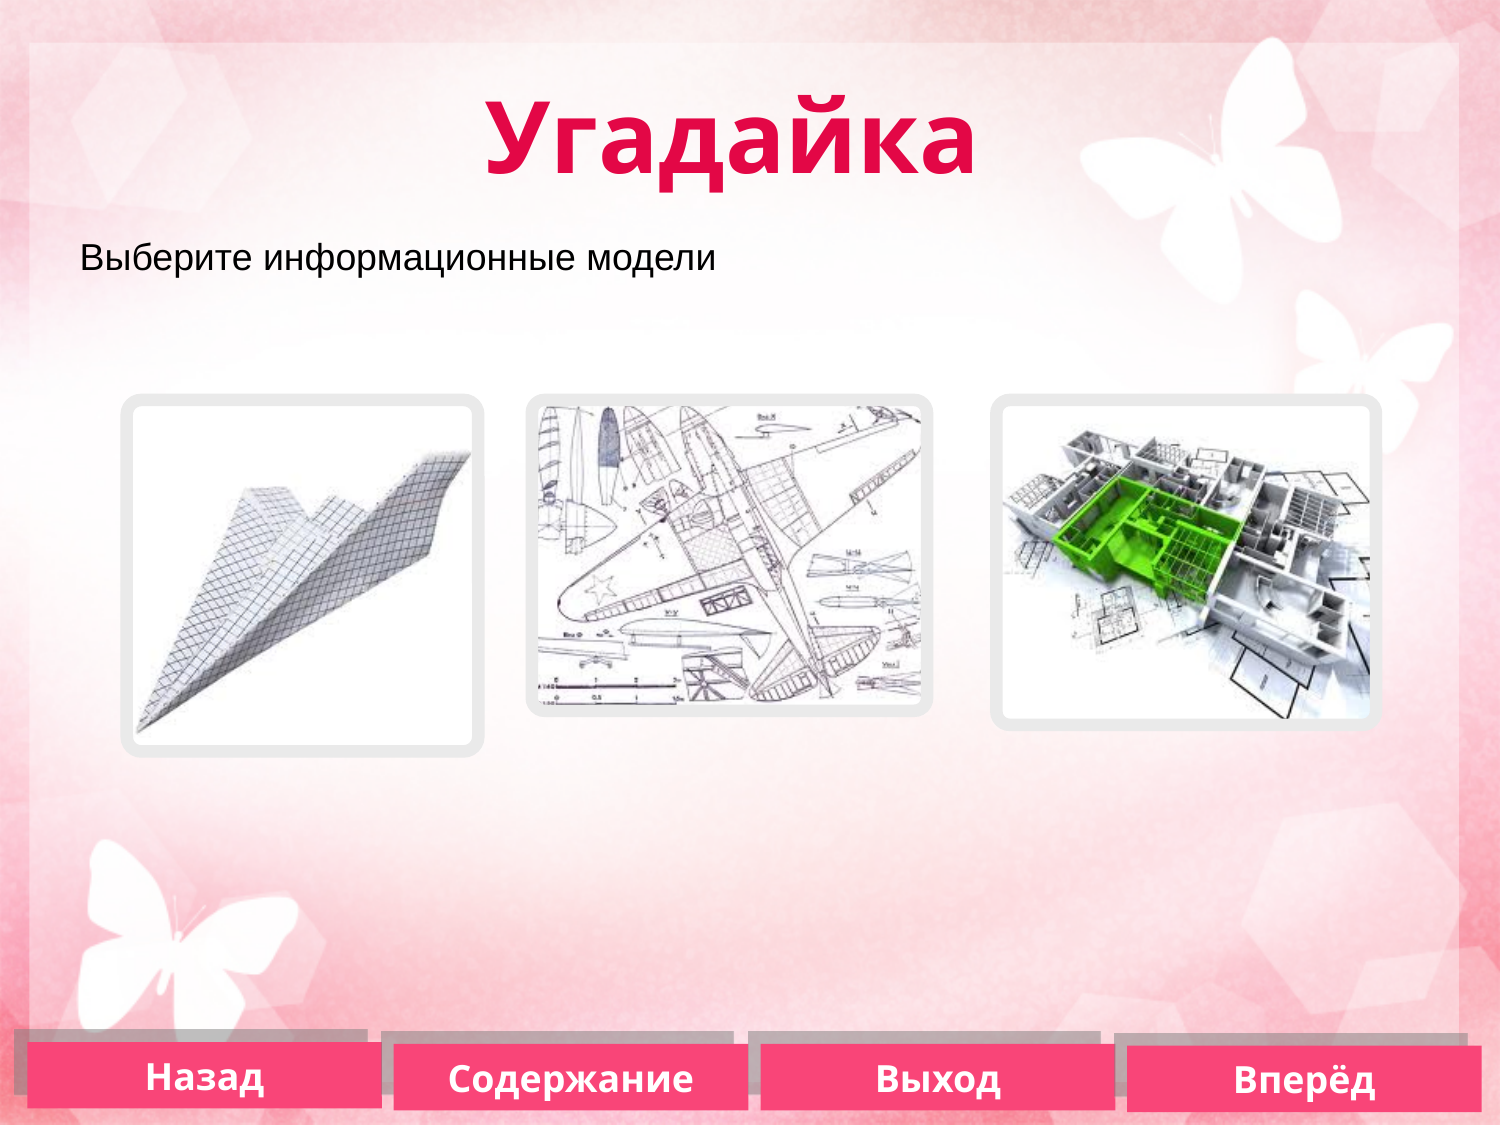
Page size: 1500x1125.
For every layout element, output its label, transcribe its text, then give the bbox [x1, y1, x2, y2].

text_box Назад [27, 1042, 382, 1109]
text_box Угадайка [218, 66, 1247, 202]
text_box Содержание [393, 1043, 749, 1111]
text_box Выход [760, 1043, 1116, 1111]
text_box Выберите информационные модели [64, 225, 774, 286]
text_box Вперёд [1127, 1045, 1482, 1113]
text_box [29, 42, 1459, 1043]
picture [0, 0, 1500, 1125]
